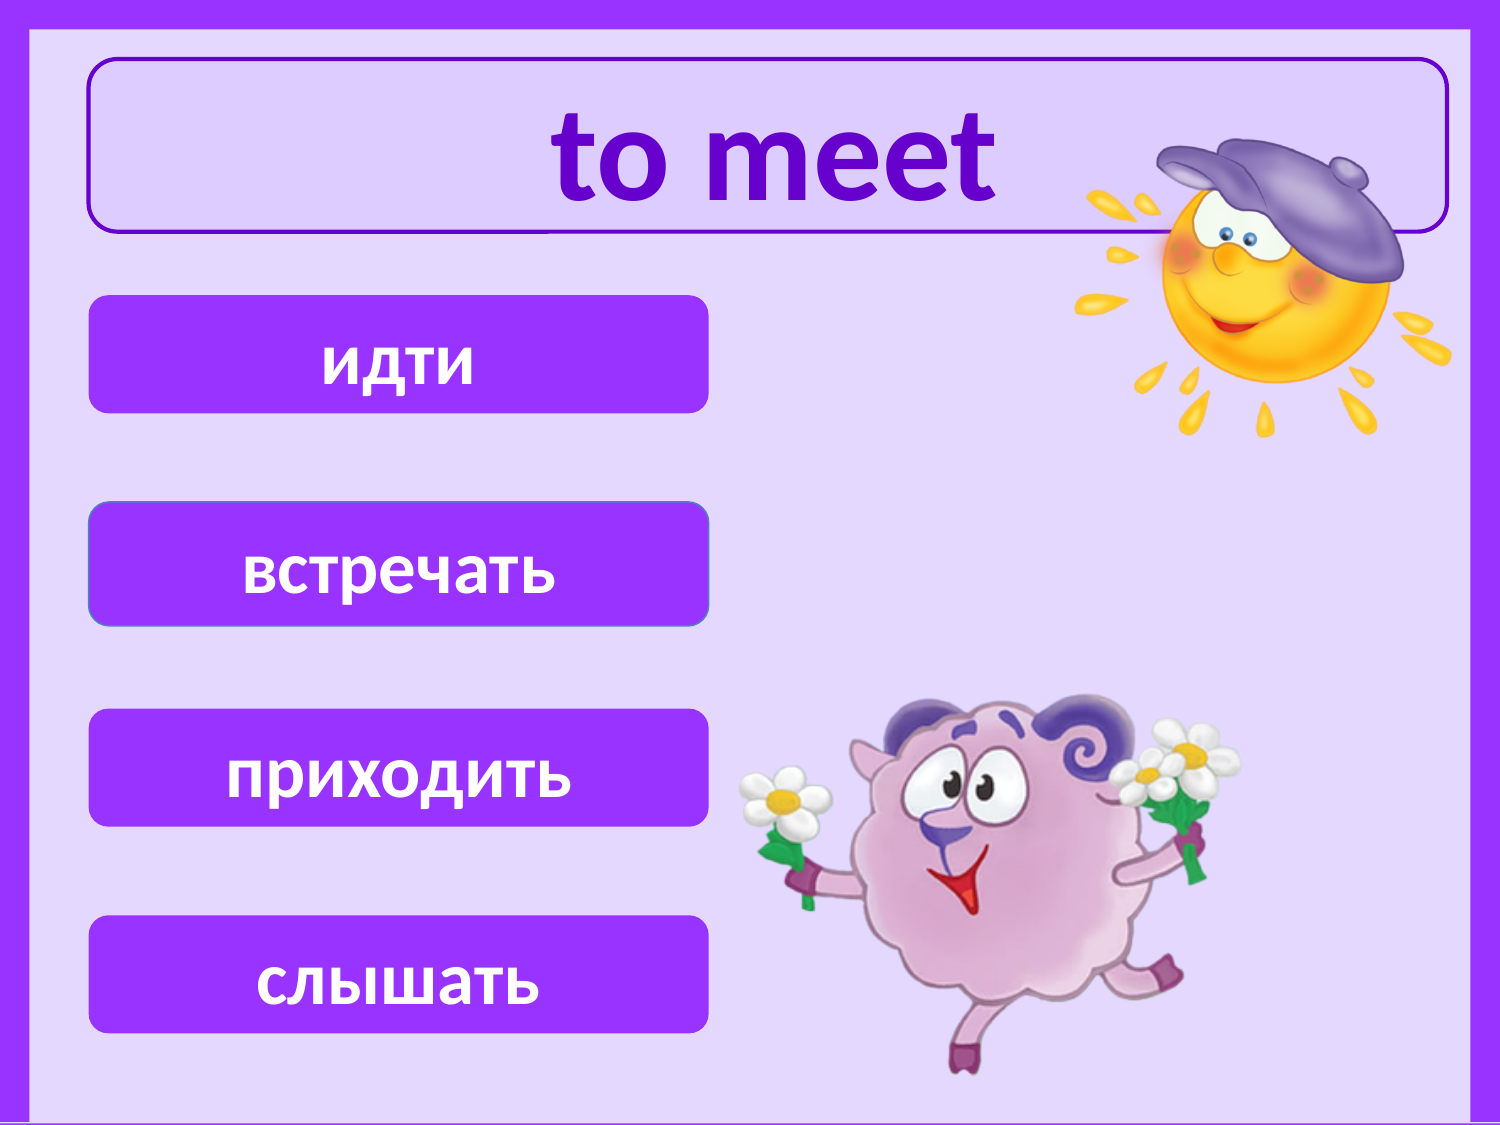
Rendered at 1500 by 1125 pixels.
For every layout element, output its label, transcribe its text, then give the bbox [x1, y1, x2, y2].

text_box [0, 1121, 1500, 1125]
text_box [0, 0, 1500, 32]
text_box [1468, 32, 1500, 1121]
text_box идти [88, 295, 709, 414]
text_box встречать [88, 501, 709, 626]
text_box слышать [88, 915, 709, 1034]
picture [1074, 138, 1453, 438]
text_box [0, 32, 32, 1121]
picture [737, 692, 1244, 1077]
text_box to meet [86, 56, 1450, 234]
text_box приходить [88, 708, 709, 827]
